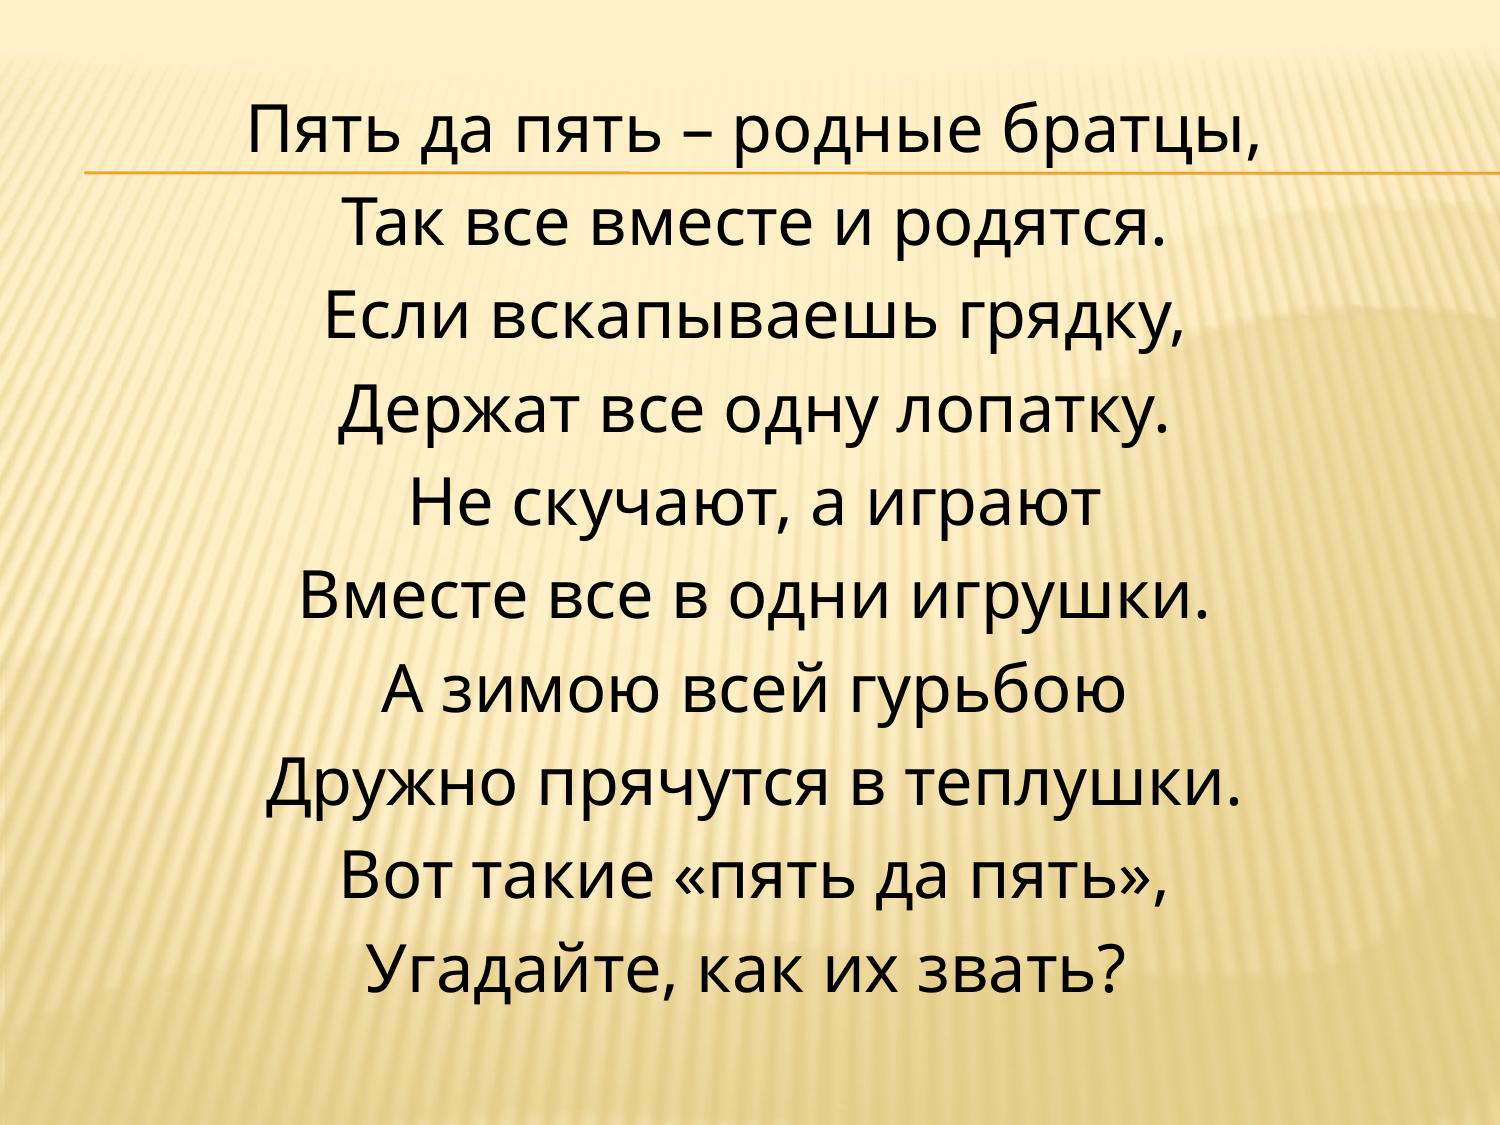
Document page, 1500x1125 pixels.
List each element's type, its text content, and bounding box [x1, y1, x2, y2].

list Пять да пять – родные братцы, Так все вместе и родятся. Если вскапываешь грядку, Держат все одну лопатку. Не скучают, а играют Вместе все в одни игрушки. А зимою всей гурьбою Дружно прячутся в теплушки. Вот такие «пять да пять», Угадайте, как их звать? [147, 78, 1363, 1083]
